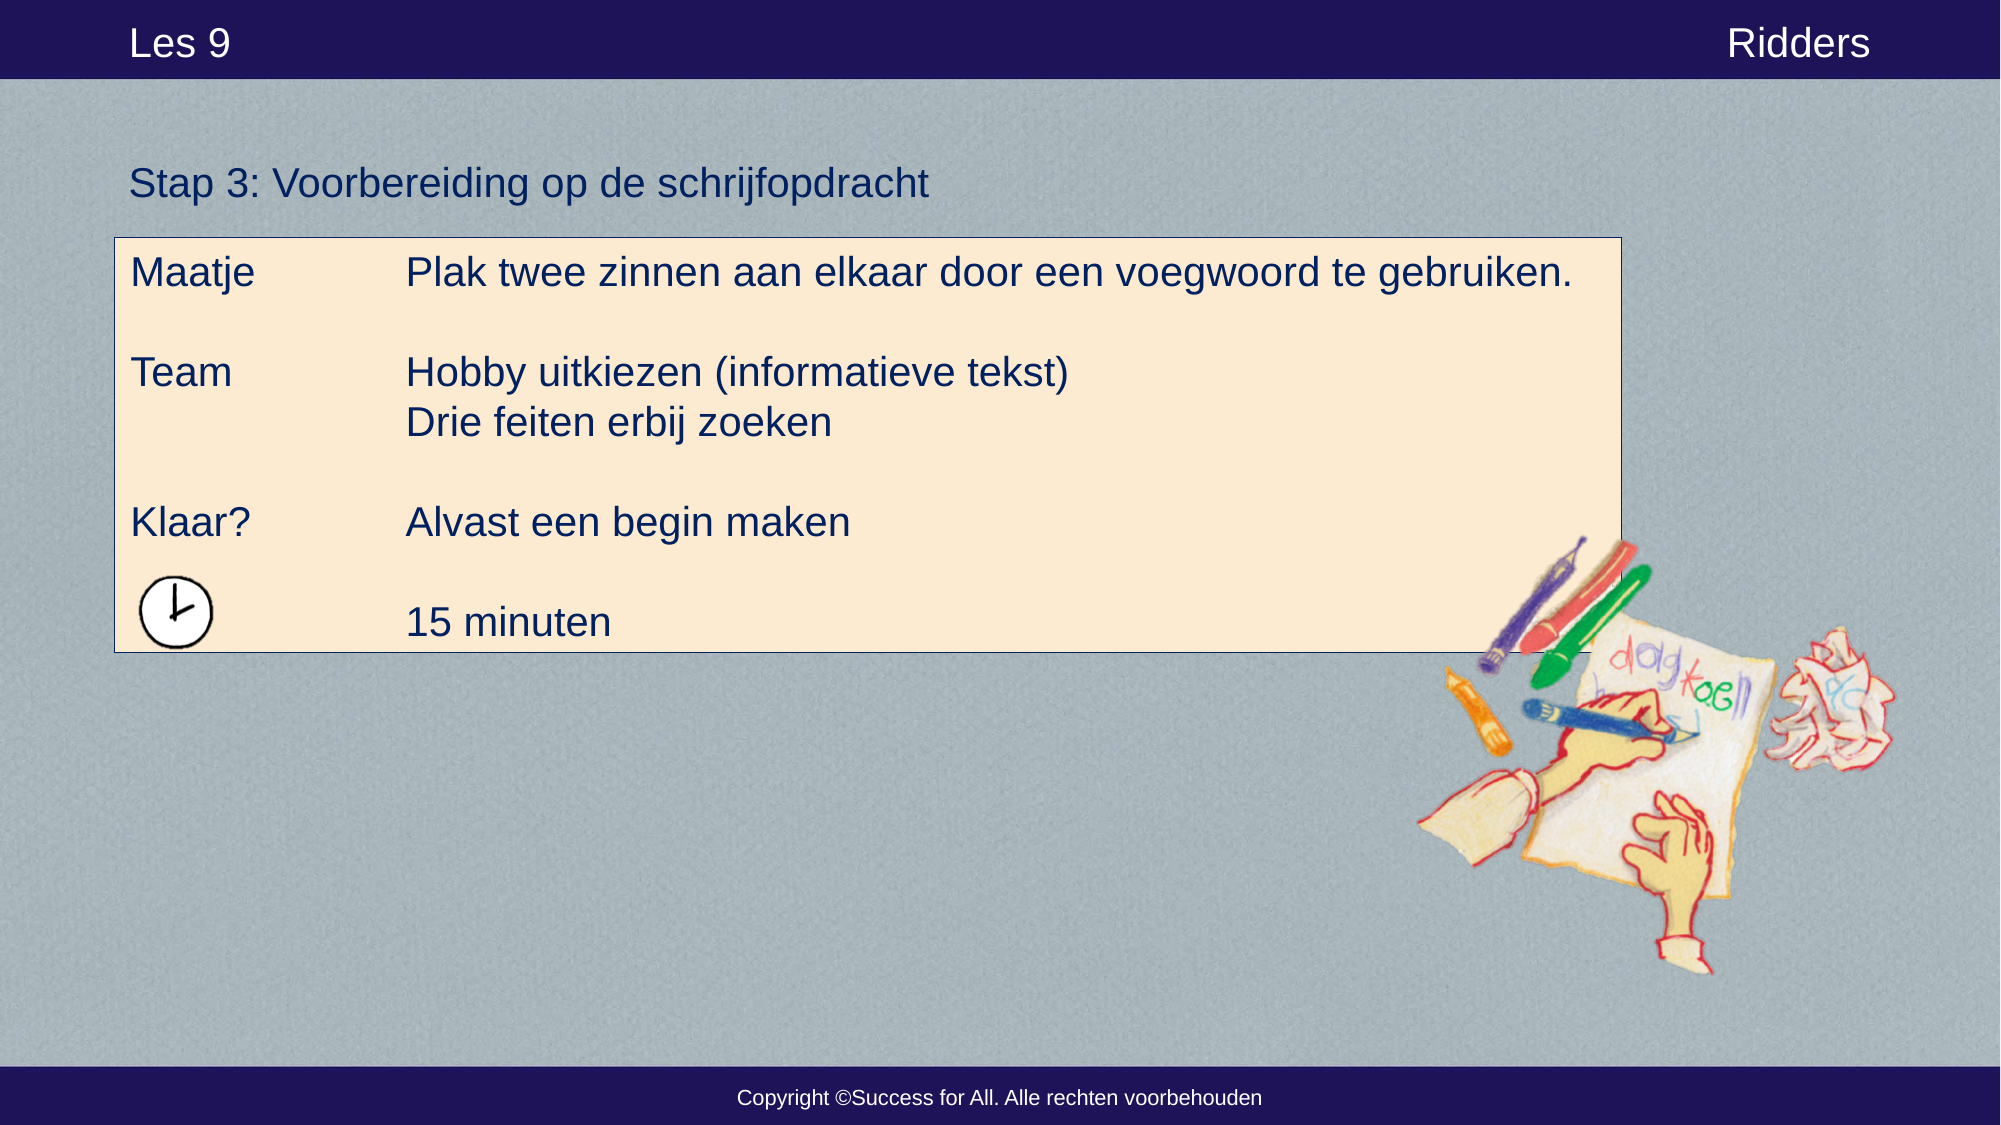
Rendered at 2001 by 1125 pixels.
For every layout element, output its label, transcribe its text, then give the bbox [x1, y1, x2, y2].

picture [0, 0, 2001, 1125]
text_box Stap 3: Voorbereiding op de schrijfopdracht [113, 148, 1029, 214]
text_box Ridders [999, 8, 1886, 73]
text_box Maatje Plak twee zinnen aan elkaar door een voegwoord te gebruiken. Team Hobby uitkiezen (informatieve tekst) Drie feiten erbij zoeken Klaar? Alvast een begin maken 15 minuten [114, 237, 1622, 653]
text_box Copyright ©Success for All. Alle rechten voorbehouden [0, 1076, 2000, 1125]
text_box Les 9 [114, 8, 354, 73]
